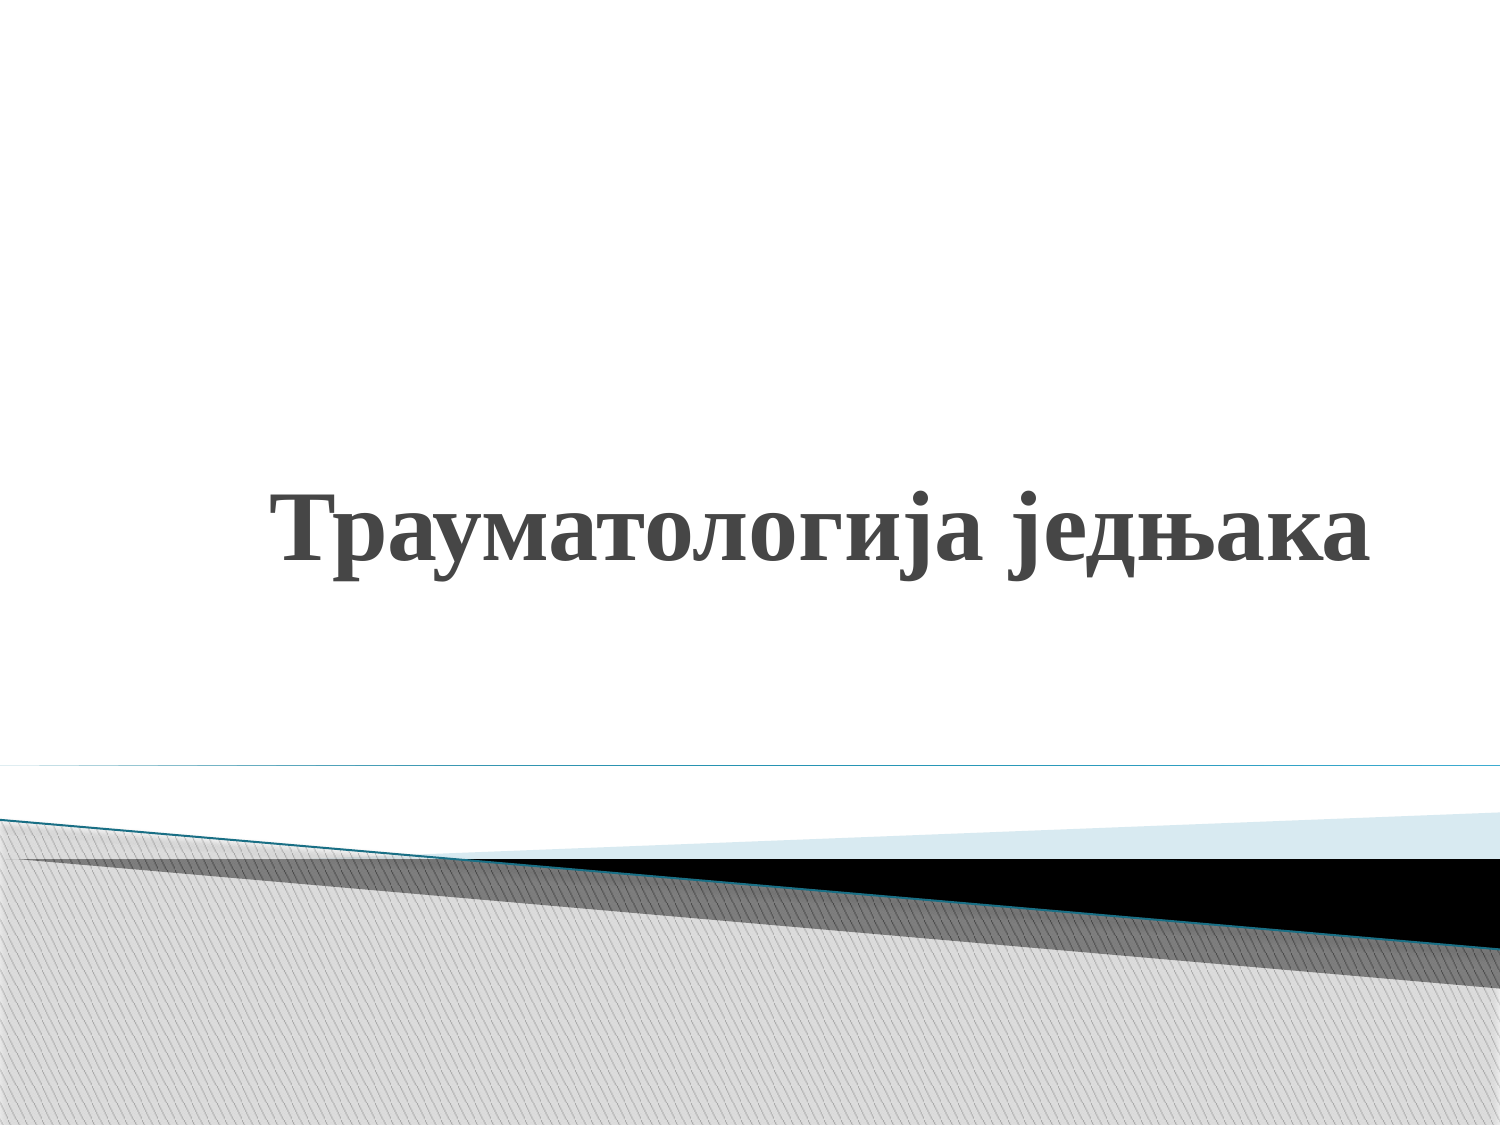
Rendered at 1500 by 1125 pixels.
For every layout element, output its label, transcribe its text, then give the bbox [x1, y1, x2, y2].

picture [5, 859, 1500, 989]
title Трауматологија једњака [112, 287, 1388, 588]
